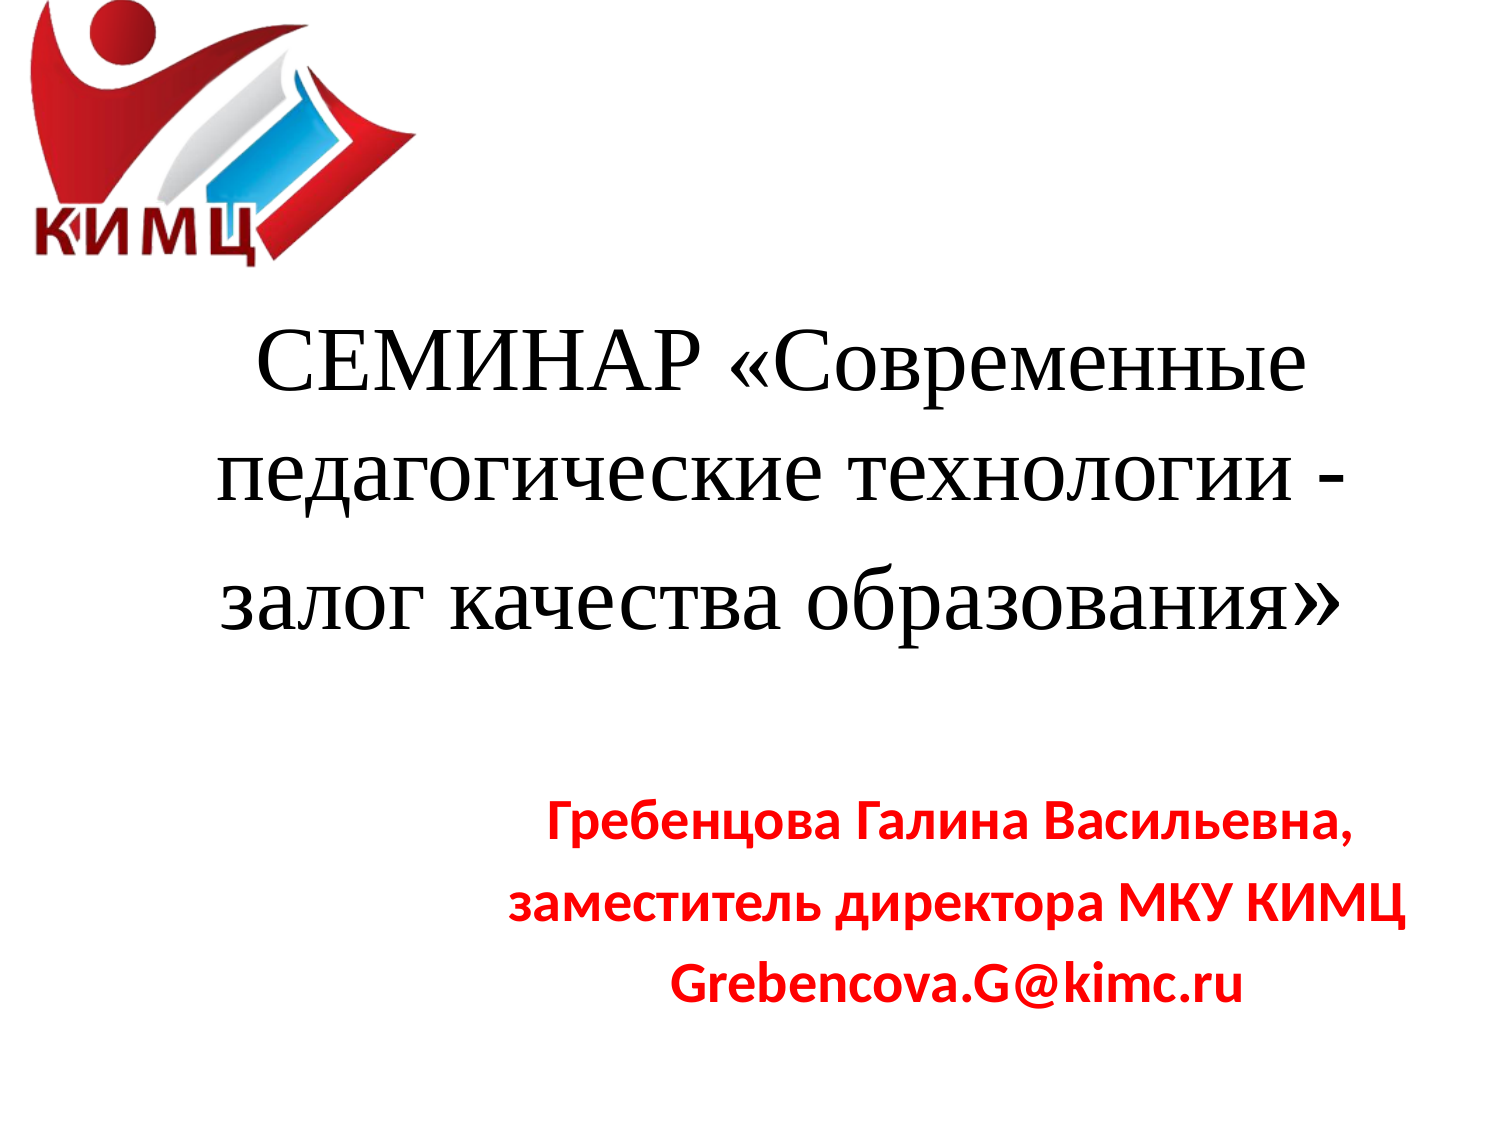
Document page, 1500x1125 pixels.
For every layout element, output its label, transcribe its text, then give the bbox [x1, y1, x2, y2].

subtitle Гребенцова Галина Васильевна, заместитель директора МКУ КИМЦ Grebencova.G@kimc.ru [468, 773, 1447, 1090]
picture [0, 0, 423, 270]
title СЕМИНАР «Современные педагогические технологии -залог качества образования» [88, 257, 1447, 693]
